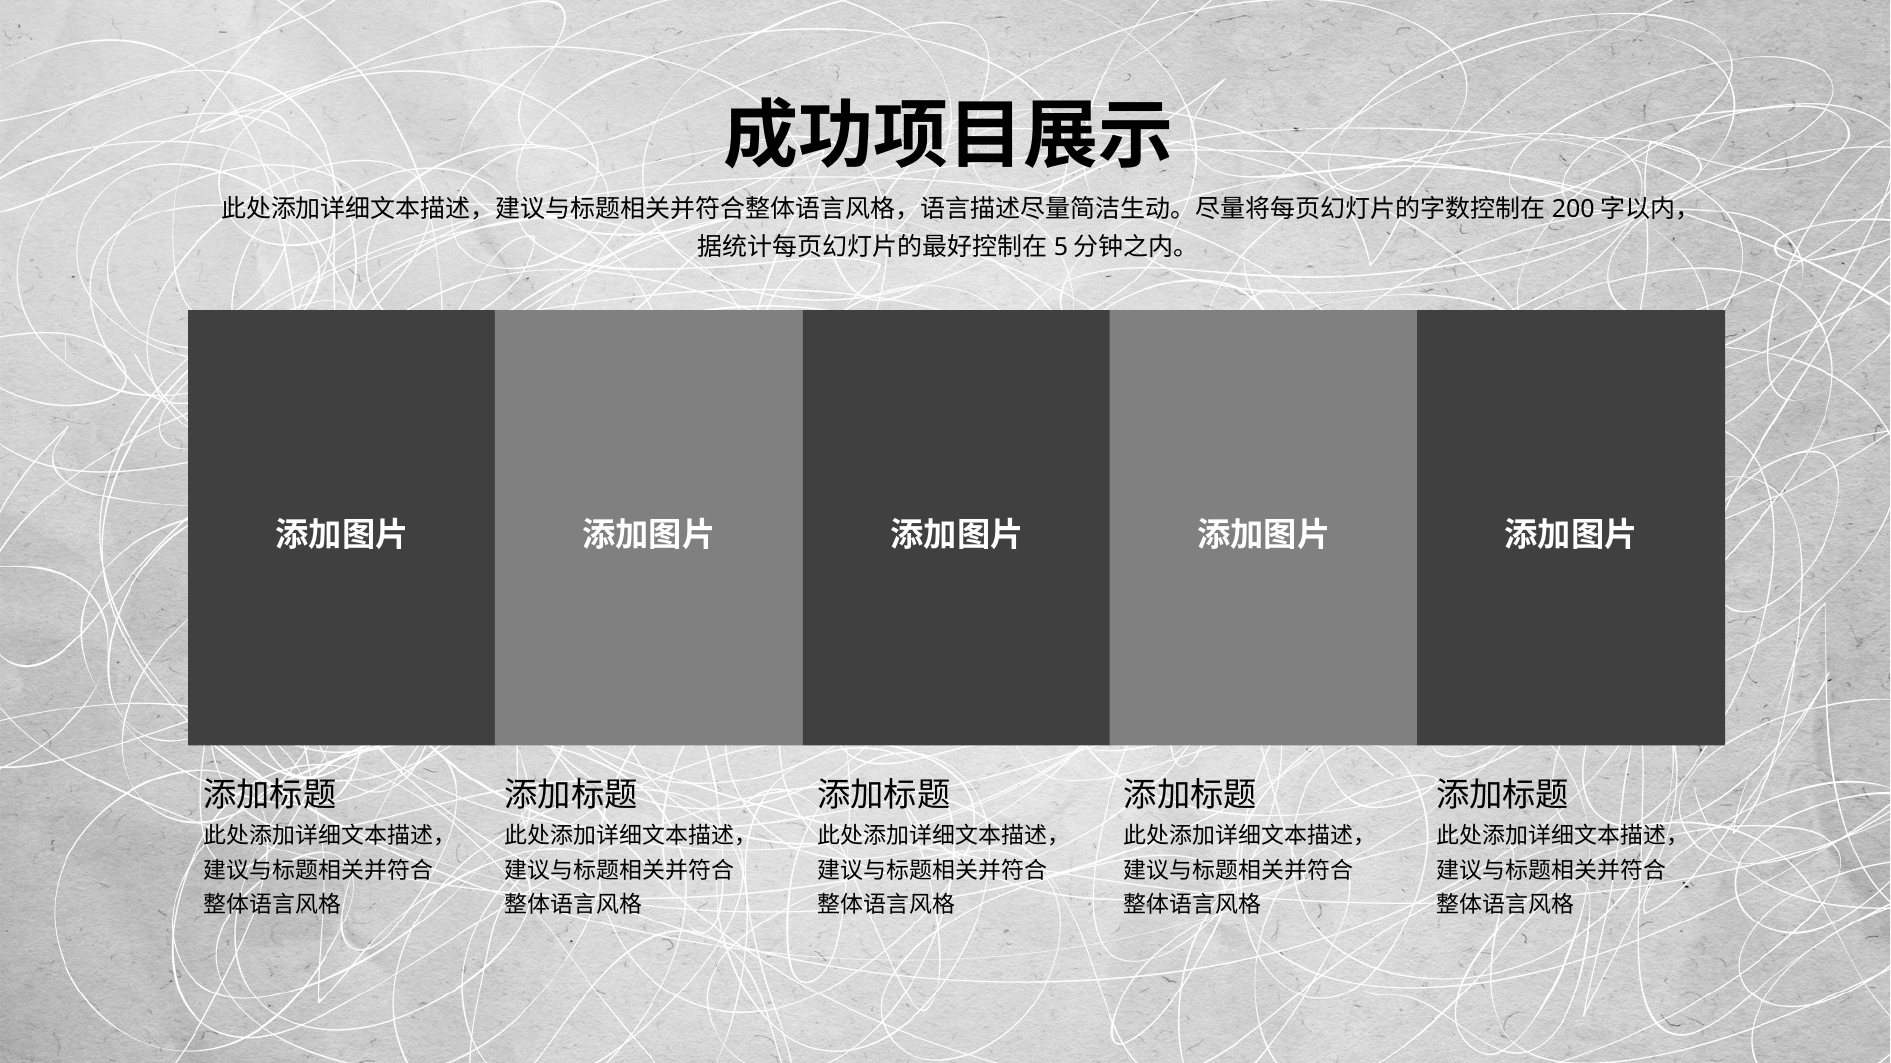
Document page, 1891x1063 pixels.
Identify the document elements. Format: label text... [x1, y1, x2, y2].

text_box 添加图片 [1417, 310, 1726, 746]
text_box 添加图片 [188, 310, 494, 746]
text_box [504, 772, 758, 910]
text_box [1436, 772, 1690, 910]
text_box 添加图片 [802, 310, 1109, 746]
text_box 添加图片 [494, 310, 802, 746]
picture [0, 0, 1891, 1063]
text_box 此处添加详细文本描述，建议与标题相关并符合整体语言风格，语言描述尽量简洁生动。尽量将每页幻灯片的字数控制在200字以内， 据统计每页幻灯片的最好控制在5分钟之内。 [212, 185, 1684, 260]
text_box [203, 772, 457, 910]
text_box 添加图片 [1109, 310, 1417, 746]
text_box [817, 772, 1071, 910]
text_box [1123, 772, 1377, 910]
text_box 成功项目展示 [325, 94, 1571, 185]
